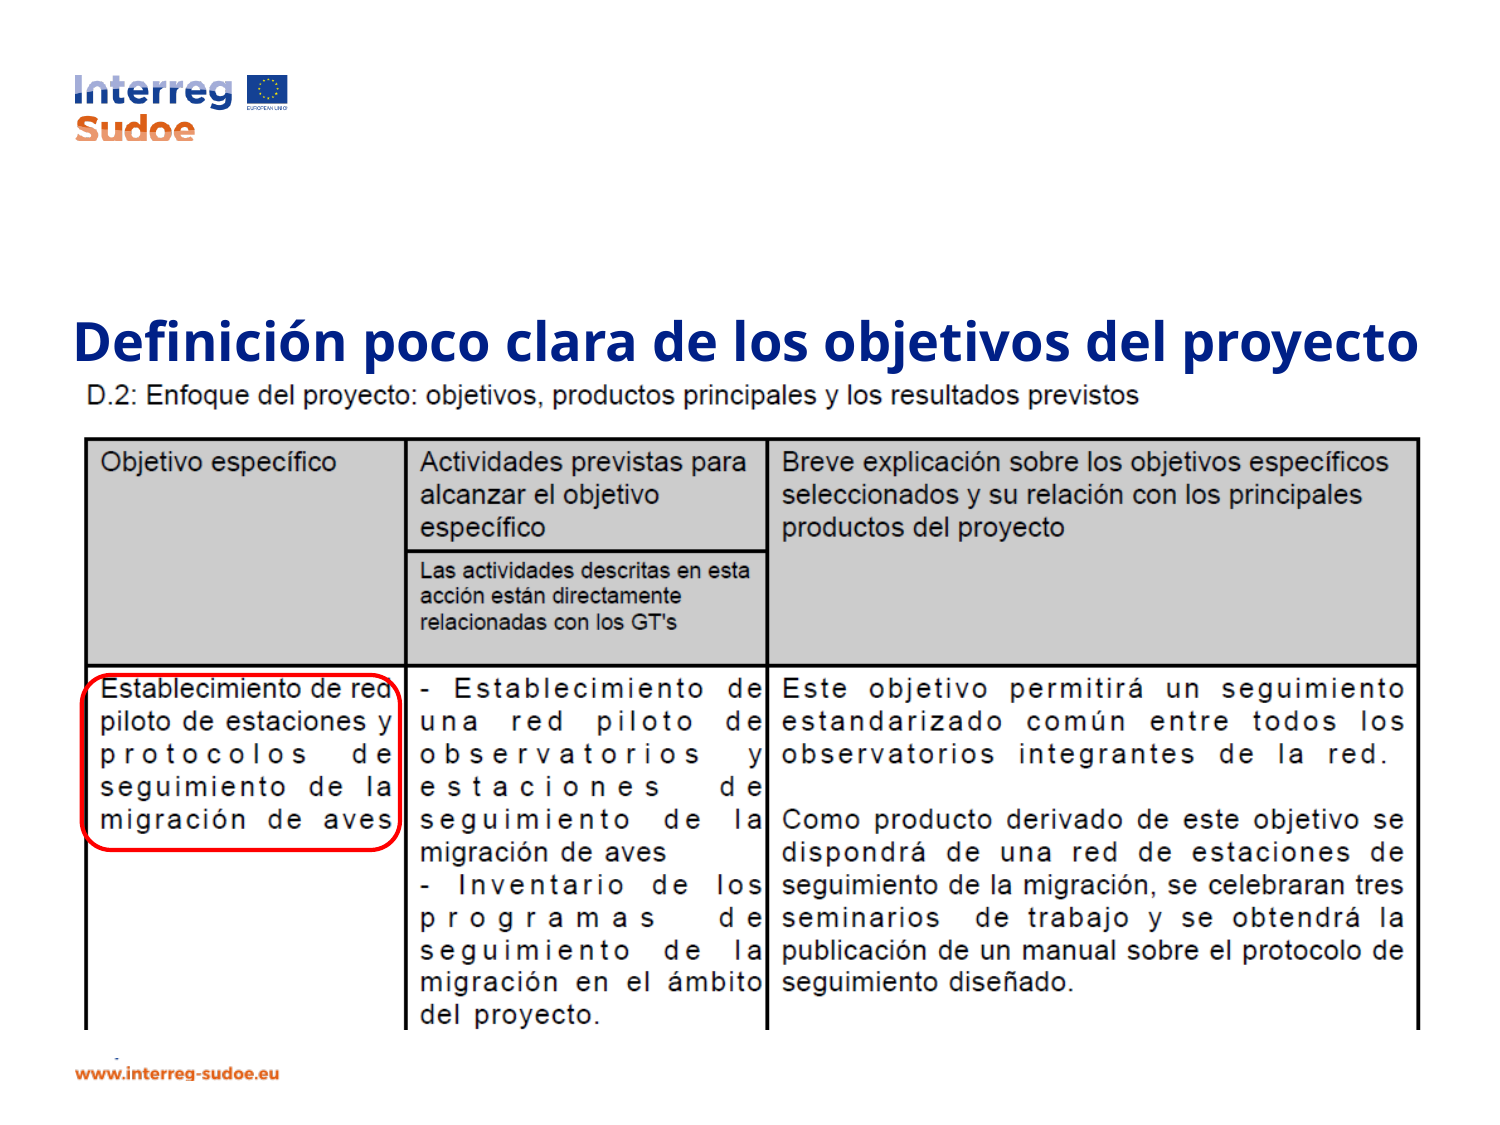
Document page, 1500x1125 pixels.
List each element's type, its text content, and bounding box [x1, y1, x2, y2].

title Definición poco clara de los objetivos del proyecto [57, 299, 1438, 450]
picture [78, 374, 1438, 1030]
